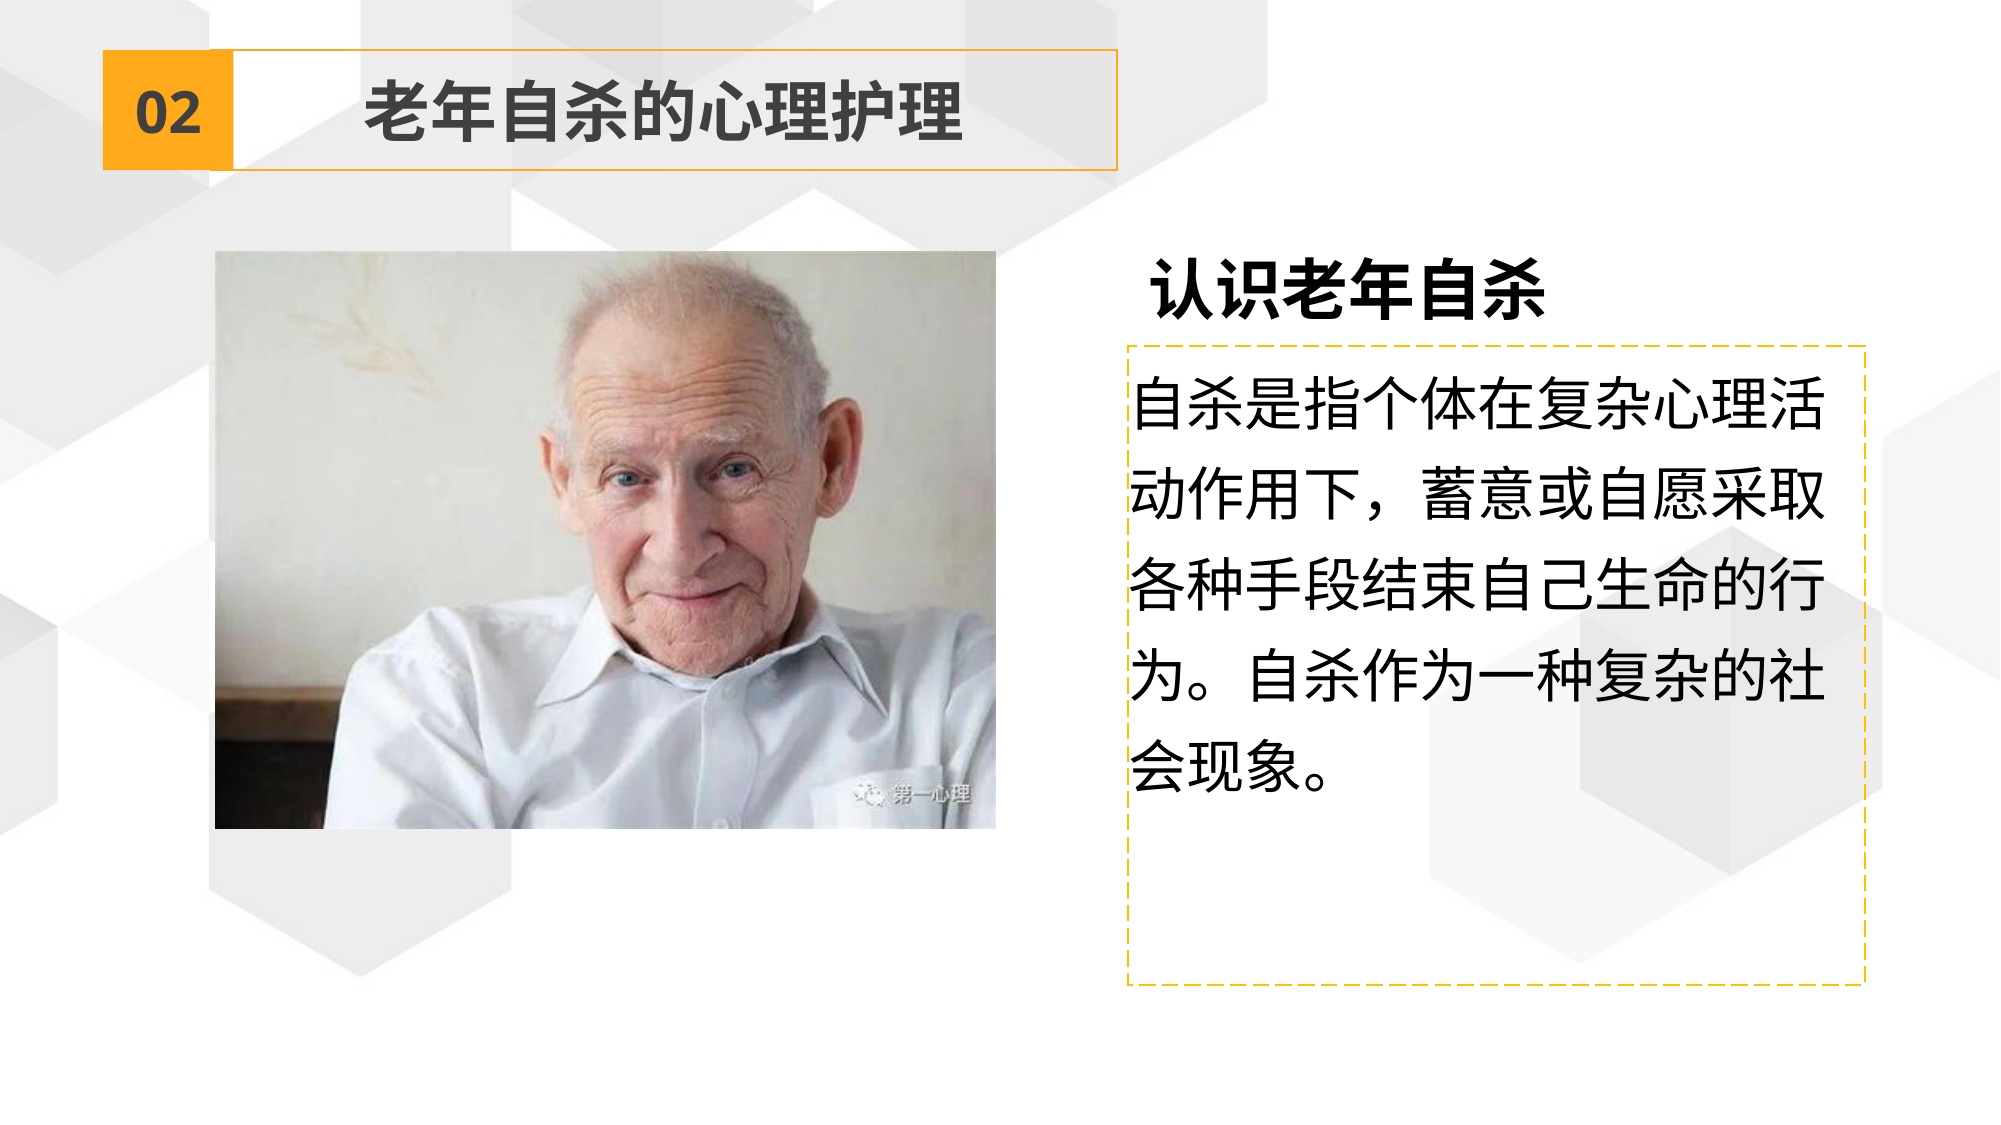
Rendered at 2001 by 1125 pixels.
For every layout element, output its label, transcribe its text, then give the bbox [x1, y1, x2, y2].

text_box 老年自杀的心理护理 [210, 49, 1118, 171]
text_box 02 [102, 49, 210, 171]
text_box 认识老年自杀 [1028, 248, 1669, 326]
picture [0, 0, 2000, 1125]
text_box 自杀是指个体在复杂心理活动作用下，蓄意或自愿采取各种手段结束自己生命的行为。自杀作为一种复杂的社会现象。 [1127, 345, 1866, 986]
